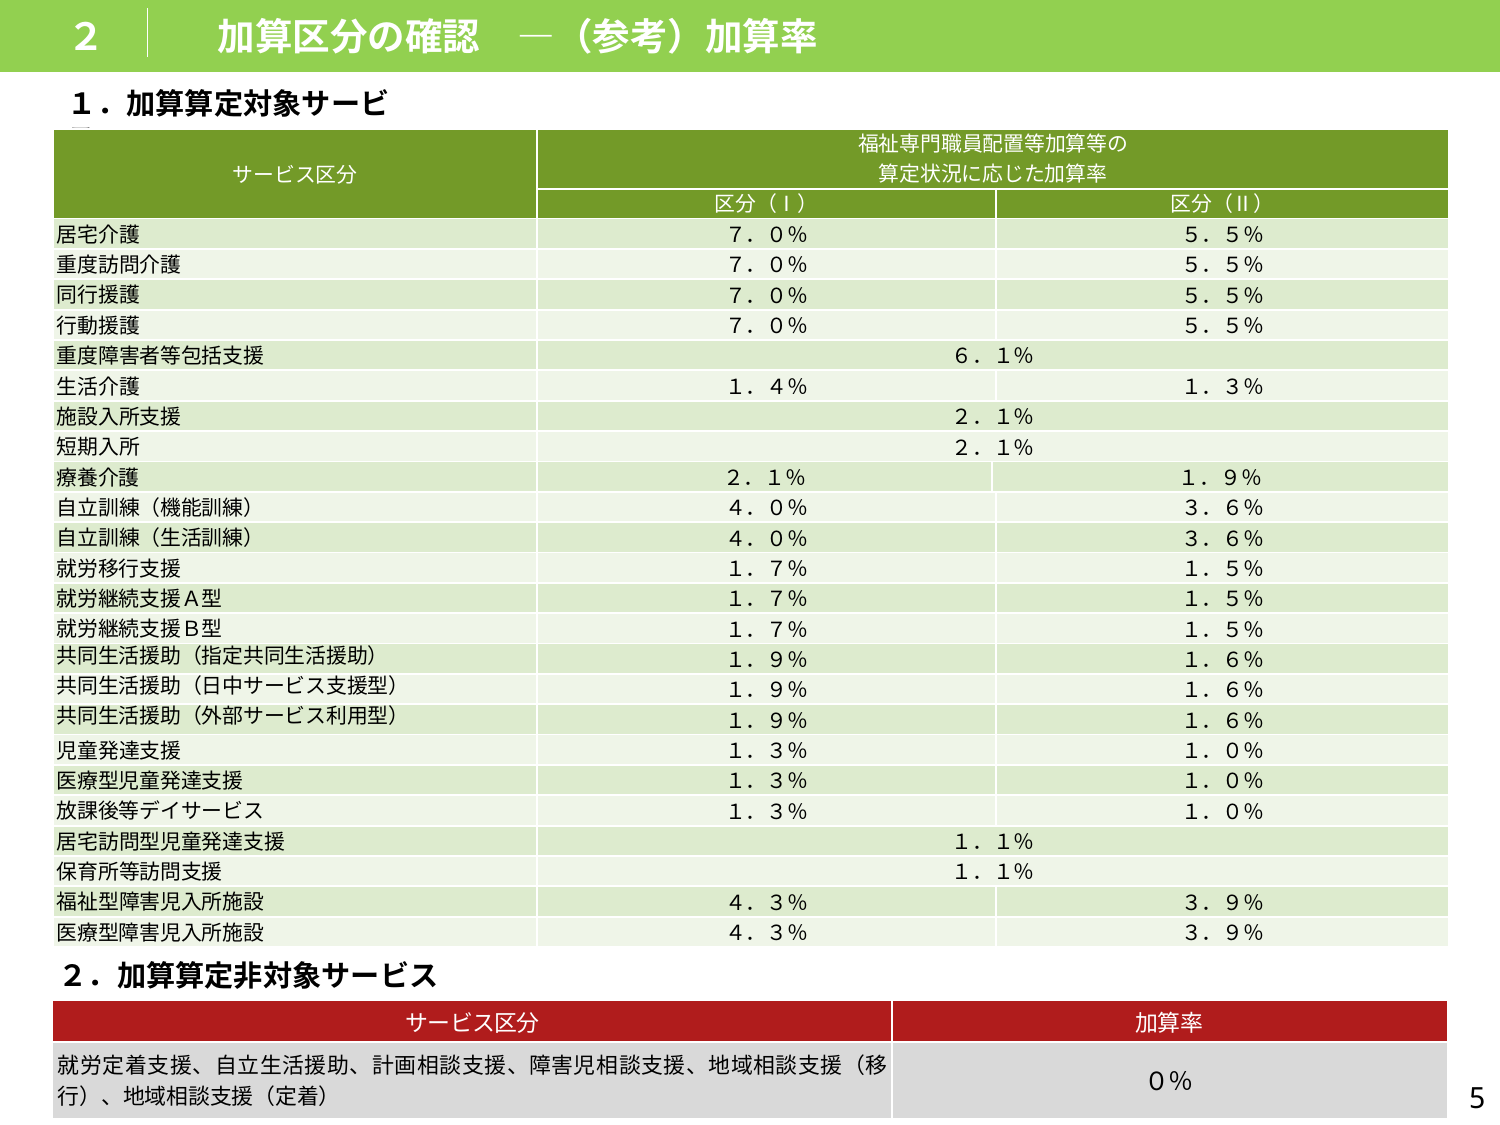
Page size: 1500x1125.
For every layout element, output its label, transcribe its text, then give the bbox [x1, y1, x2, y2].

table_cell １．３％ [538, 766, 995, 794]
table_cell ３．６％ [997, 523, 1448, 552]
table_cell 就労継続支援Ａ型 [54, 584, 536, 612]
table_cell １．１％ [538, 857, 1448, 885]
table_cell ４．３％ [538, 887, 995, 916]
table_cell 児童発達支援 [54, 735, 536, 764]
table_cell １．５％ [997, 584, 1448, 612]
table_cell １．６％ [997, 644, 1448, 673]
table_cell 医療型障害児入所施設 [54, 918, 536, 946]
table_cell 福祉型障害児入所施設 [54, 887, 536, 916]
table_cell １．３％ [538, 735, 995, 764]
table_cell 区分（Ⅱ） [997, 190, 1448, 218]
table_cell １．３％ [538, 796, 995, 825]
table_cell 放課後等デイサービス [54, 796, 536, 825]
table_cell ２．１％ [538, 402, 1448, 430]
table_cell ７．０％ [538, 311, 995, 339]
table_cell 就労継続支援Ｂ型 [54, 614, 536, 643]
table_cell 居宅介護 [54, 219, 536, 248]
table_cell ４．０％ [538, 493, 995, 521]
table_cell １．９％ [538, 705, 995, 734]
table_cell 保育所等訪問支援 [54, 857, 536, 885]
table_cell 自立訓練（機能訓練） [54, 493, 536, 521]
table_header サービス区分 [53, 1001, 891, 1041]
table_header サービス区分 [54, 130, 536, 218]
text_box ２ 加算区分の確認 ―（参考）加算率 [53, 5, 1282, 65]
table_cell １．９％ [538, 675, 995, 703]
table_cell 行動援護 [54, 311, 536, 339]
table_cell １．７％ [538, 553, 995, 582]
table_cell 区分（Ⅰ） [538, 190, 995, 218]
table_cell 施設入所支援 [54, 402, 536, 430]
table_cell ２．１％ [538, 462, 991, 491]
table_cell 就労定着支援、自立生活援助、計画相談支援、障害児相談支援、地域相談支援（移行）、地域相談支援（定着） [53, 1043, 891, 1118]
table_cell ７．０％ [538, 219, 995, 248]
table_cell ７．０％ [538, 250, 995, 278]
table_cell 重度訪問介護 [54, 250, 536, 278]
table_cell 居宅訪問型児童発達支援 [54, 827, 536, 855]
table_cell ５．５％ [997, 280, 1448, 309]
table_cell １．３％ [997, 371, 1448, 400]
table_cell １．１％ [538, 827, 1448, 855]
table_cell ２．１％ [538, 432, 1448, 461]
table_cell ４．３％ [538, 918, 995, 946]
text_box １．加算算定対象サービス [53, 78, 432, 128]
table_cell 共同生活援助（外部サービス利用型） [54, 705, 536, 734]
table_cell ５．５％ [997, 250, 1448, 278]
table_cell １．９％ [993, 462, 1448, 491]
table_cell ３．９％ [997, 918, 1448, 946]
table_cell １．０％ [997, 766, 1448, 794]
table_cell ０％ [893, 1043, 1447, 1118]
table_cell ７．０％ [538, 280, 995, 309]
slide_number 4 [1163, 1069, 1500, 1125]
table_cell 同行援護 [54, 280, 536, 309]
table_cell １．０％ [997, 735, 1448, 764]
table_cell 自立訓練（生活訓練） [54, 523, 536, 552]
table_cell 共同生活援助（指定共同生活援助） [54, 644, 536, 673]
table_cell 療養介護 [54, 462, 536, 491]
table_cell 重度障害者等包括支援 [54, 341, 536, 369]
table_cell １．９％ [538, 644, 995, 673]
table_cell 就労移行支援 [54, 553, 536, 582]
table_cell １．５％ [997, 614, 1448, 643]
text_box ２．加算算定非対象サービス [43, 950, 454, 1000]
table_cell ３．６％ [997, 493, 1448, 521]
table_cell 医療型児童発達支援 [54, 766, 536, 794]
table_header 加算率 [893, 1001, 1447, 1041]
table_cell １．７％ [538, 614, 995, 643]
text_box [0, 0, 1500, 72]
table_cell １．６％ [997, 675, 1448, 703]
table_cell ５．５％ [997, 311, 1448, 339]
table_cell ５．５％ [997, 219, 1448, 248]
table_cell １．７％ [538, 584, 995, 612]
table_cell １．０％ [997, 796, 1448, 825]
table_cell １．５％ [997, 553, 1448, 582]
table_cell 生活介護 [54, 371, 536, 400]
table_cell １．４％ [538, 371, 995, 400]
table_header 福祉専門職員配置等加算等の 算定状況に応じた加算率 [538, 130, 1448, 188]
table_cell ３．９％ [997, 887, 1448, 916]
table_cell １．６％ [997, 705, 1448, 734]
table_cell ６．１％ [538, 341, 1448, 369]
table_cell ４．０％ [538, 523, 995, 552]
table_cell 共同生活援助（日中サービス支援型） [54, 675, 536, 703]
table_cell 短期入所 [54, 432, 536, 461]
